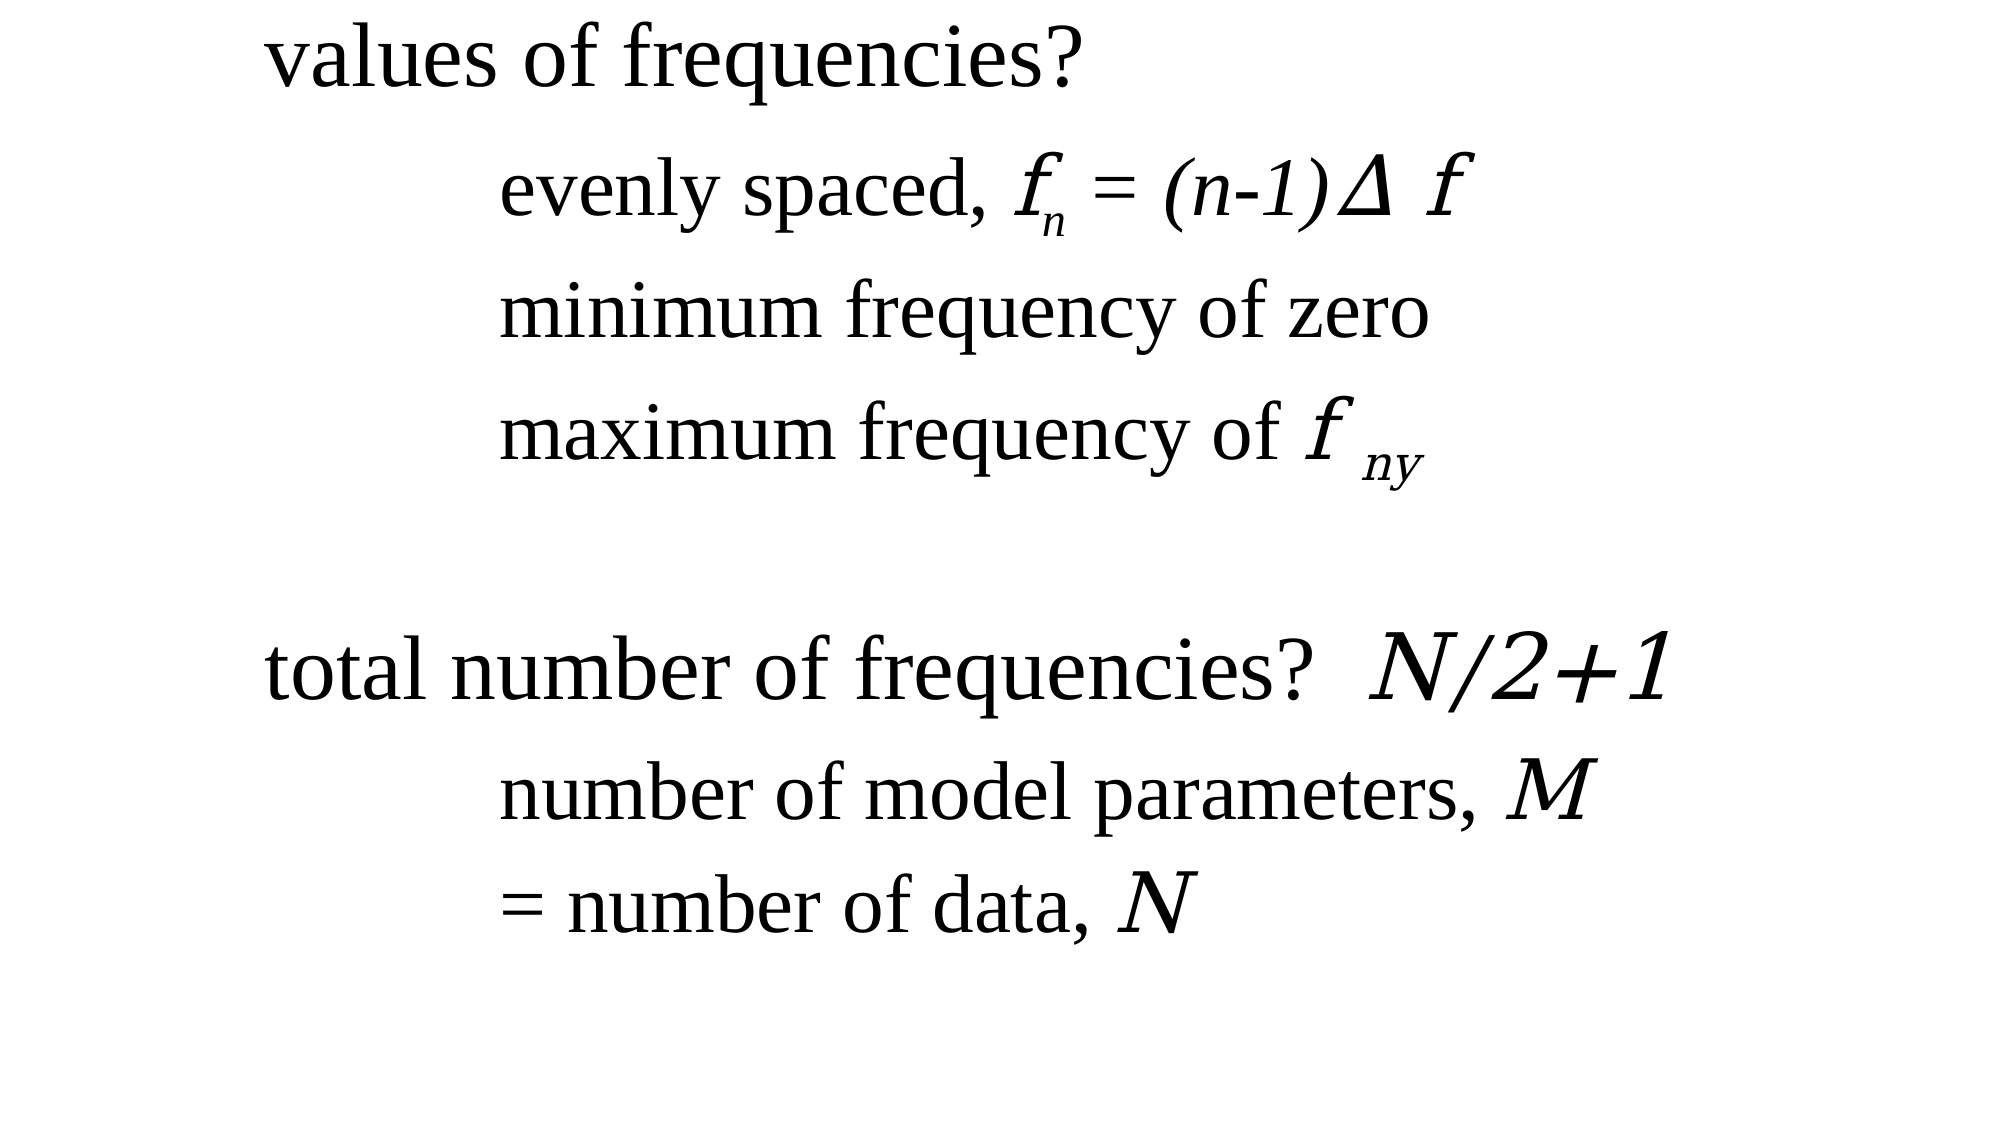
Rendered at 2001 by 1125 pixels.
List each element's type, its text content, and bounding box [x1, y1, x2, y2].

list values of frequencies? evenly spaced, fn = (n-1)Δ f minimum frequency of zero maximum frequency of f ny total number of frequencies? N/2+1 number of model parameters, M = number of data, N [249, 0, 1750, 1125]
